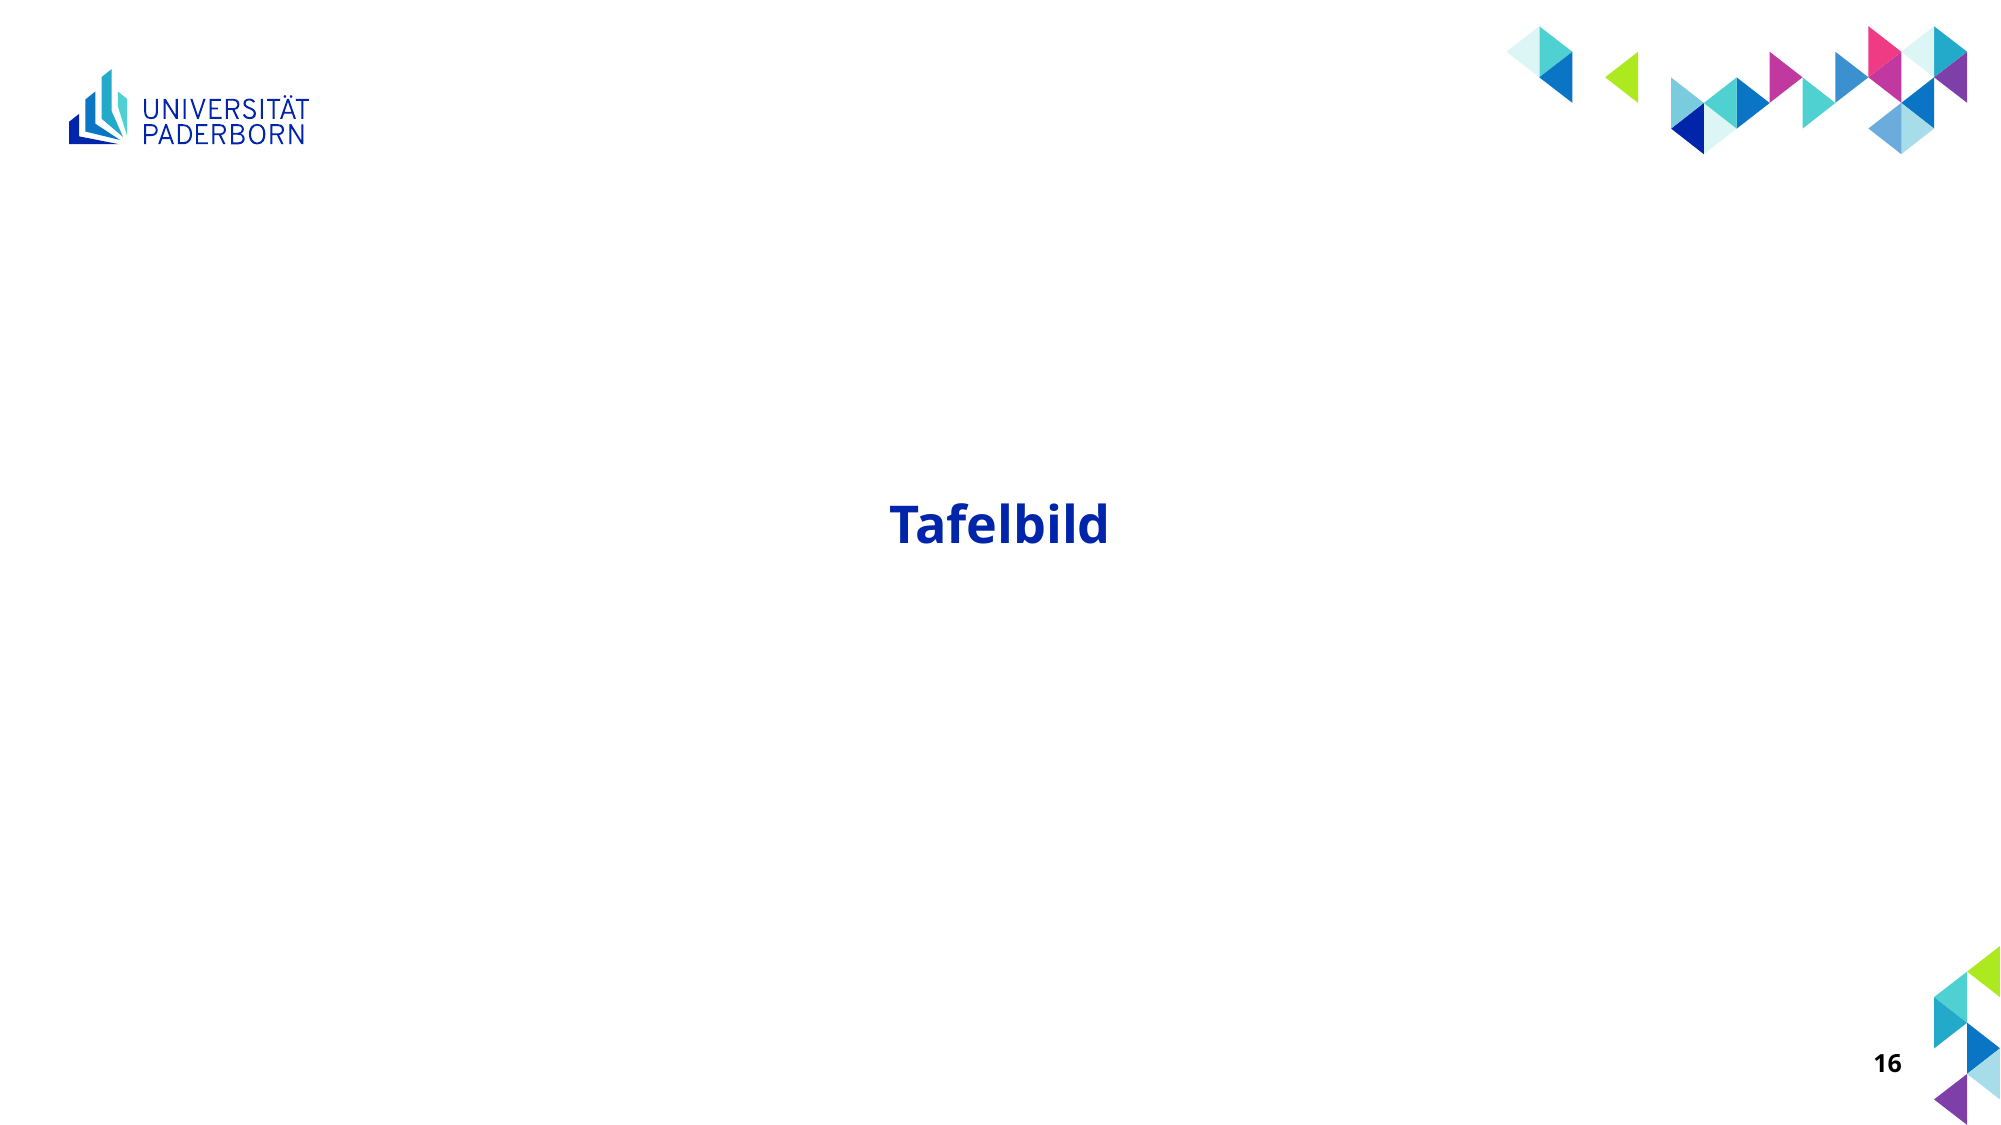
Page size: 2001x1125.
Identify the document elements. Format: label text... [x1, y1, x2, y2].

title Tafelbild [69, 491, 1931, 634]
slide_number 16 [1819, 1052, 1902, 1083]
